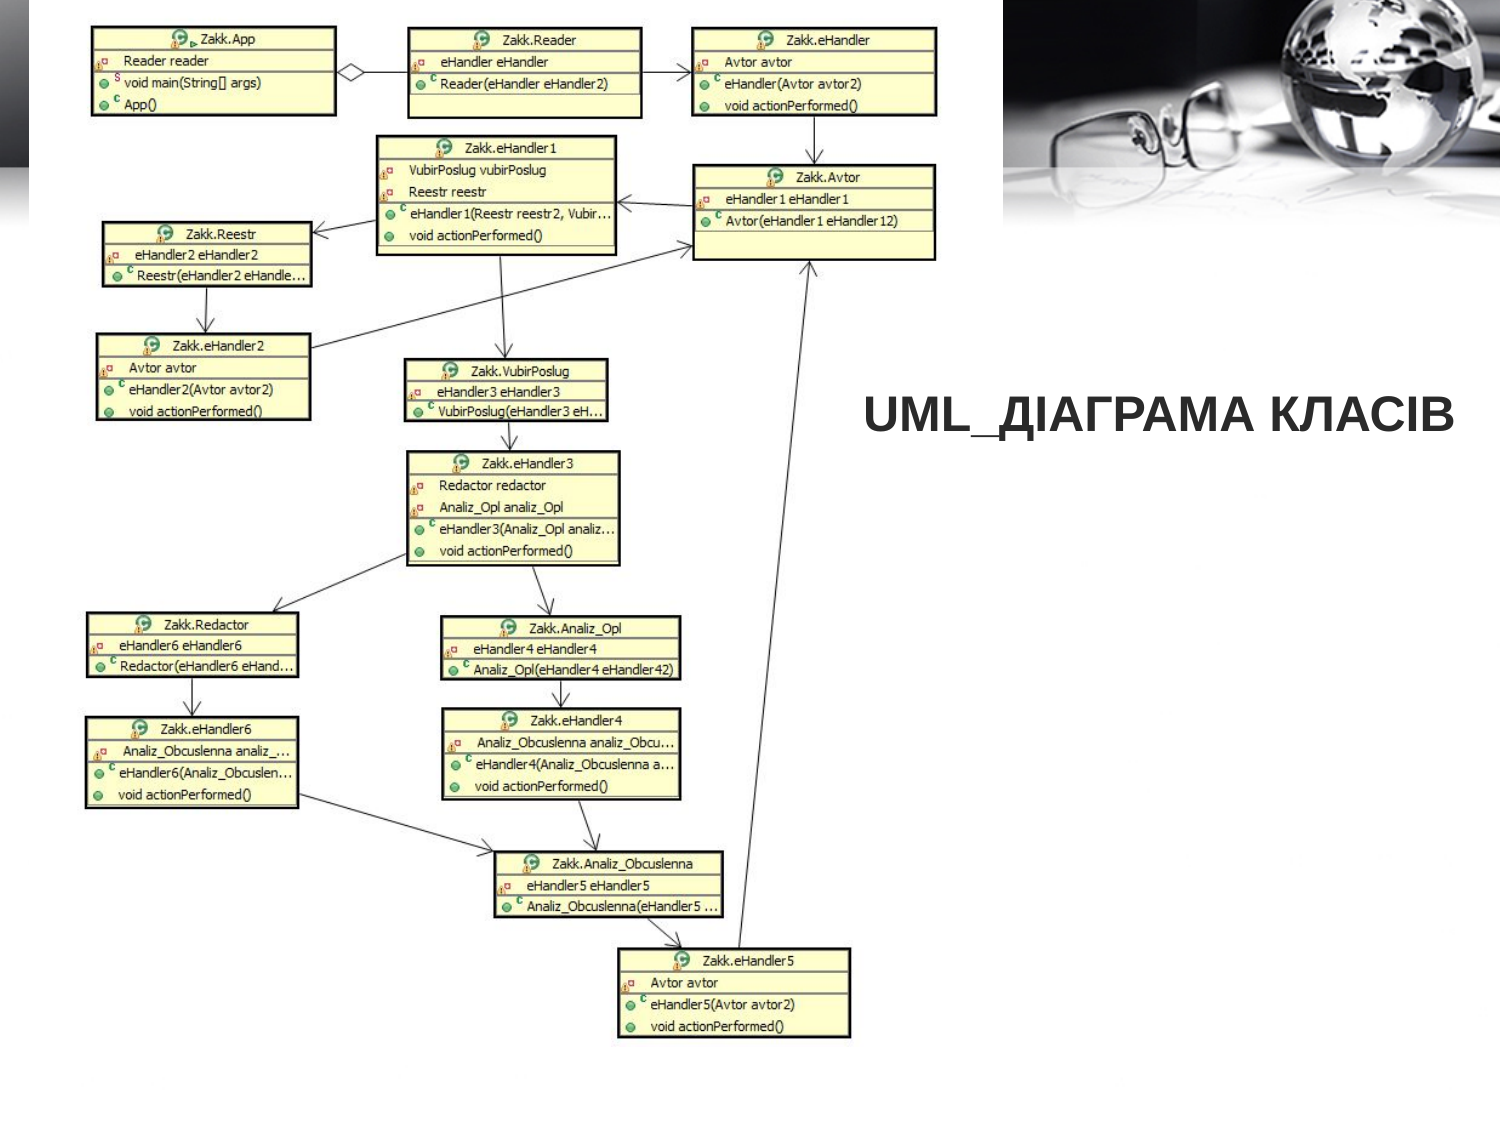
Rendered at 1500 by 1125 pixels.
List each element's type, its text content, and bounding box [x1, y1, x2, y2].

picture [0, 0, 1500, 1125]
text_box UML_діаграма класів [1009, 373, 1471, 449]
